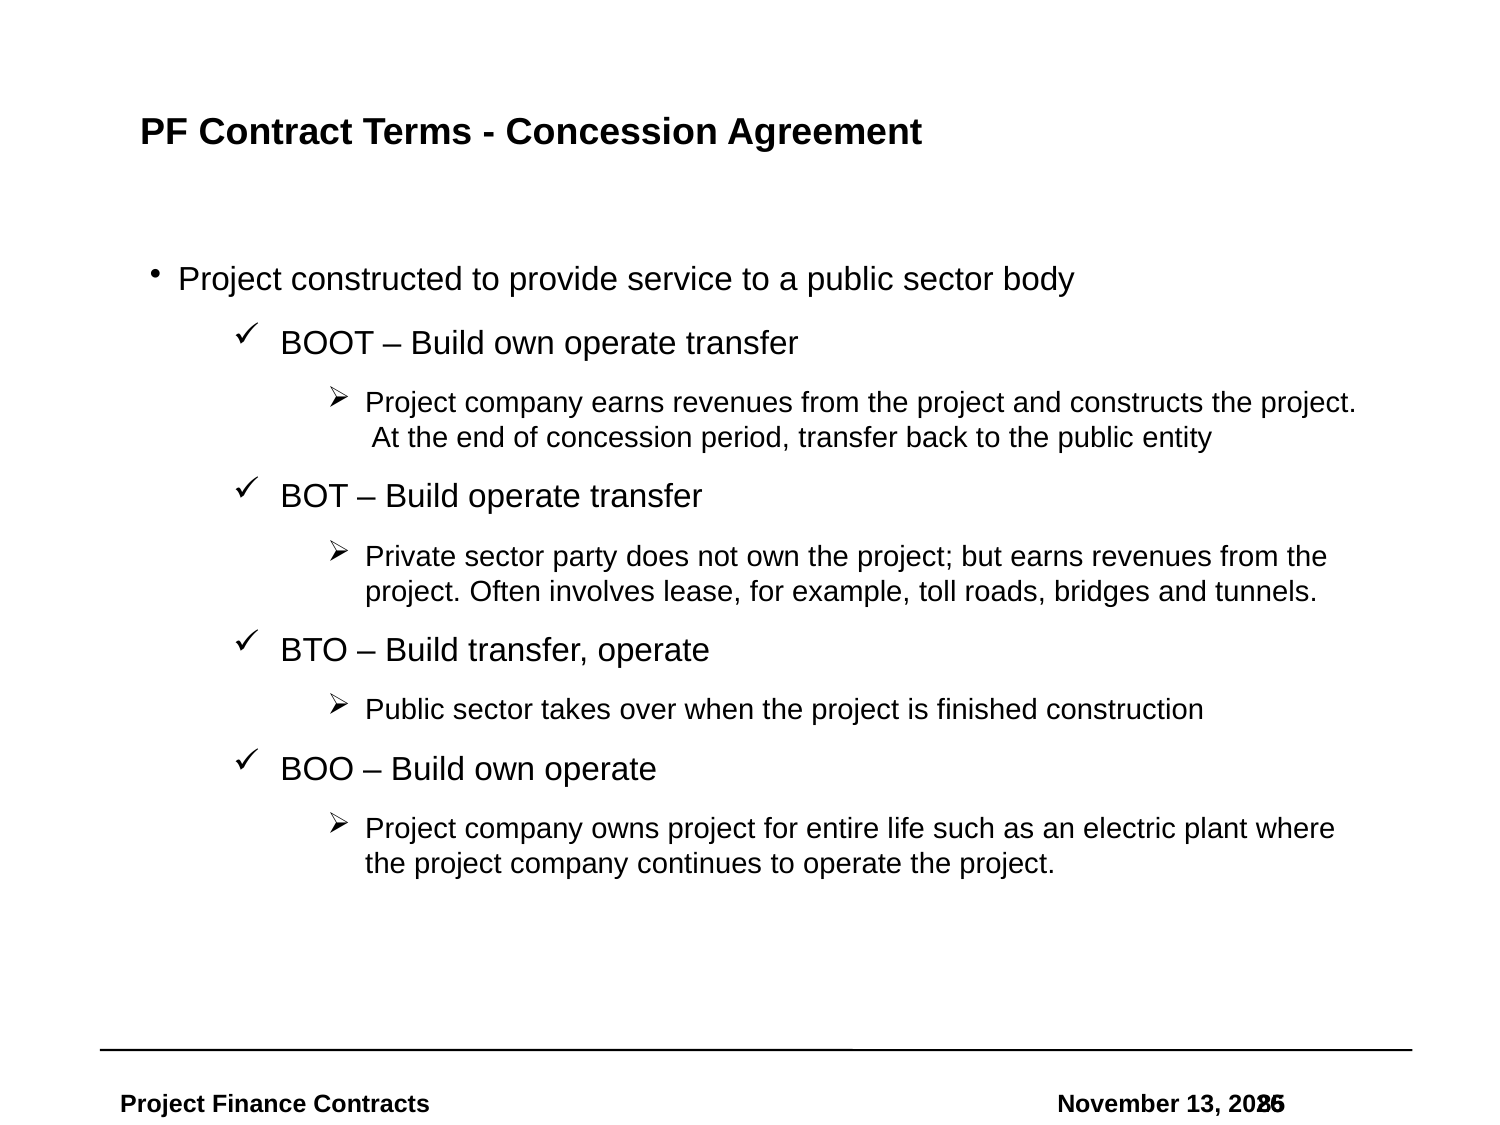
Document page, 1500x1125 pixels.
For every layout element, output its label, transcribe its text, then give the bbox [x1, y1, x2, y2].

list Project constructed to provide service to a public sector body BOOT – Build own operate transfer Project company earns revenues from the project and constructs the project. At the end of concession period, transfer back to the public entity BOT – Build operate transfer Private sector party does not own the project; but earns revenues from the project. Often involves lease, for example, toll roads, bridges and tunnels. BTO – Build transfer, operate Public sector takes over when the project is finished construction BOO – Build own operate Project company owns project for entire life such as an electric plant where the project company continues to operate the project. [124, 249, 1376, 1001]
title PF Contract Terms - Concession Agreement [124, 99, 1288, 226]
